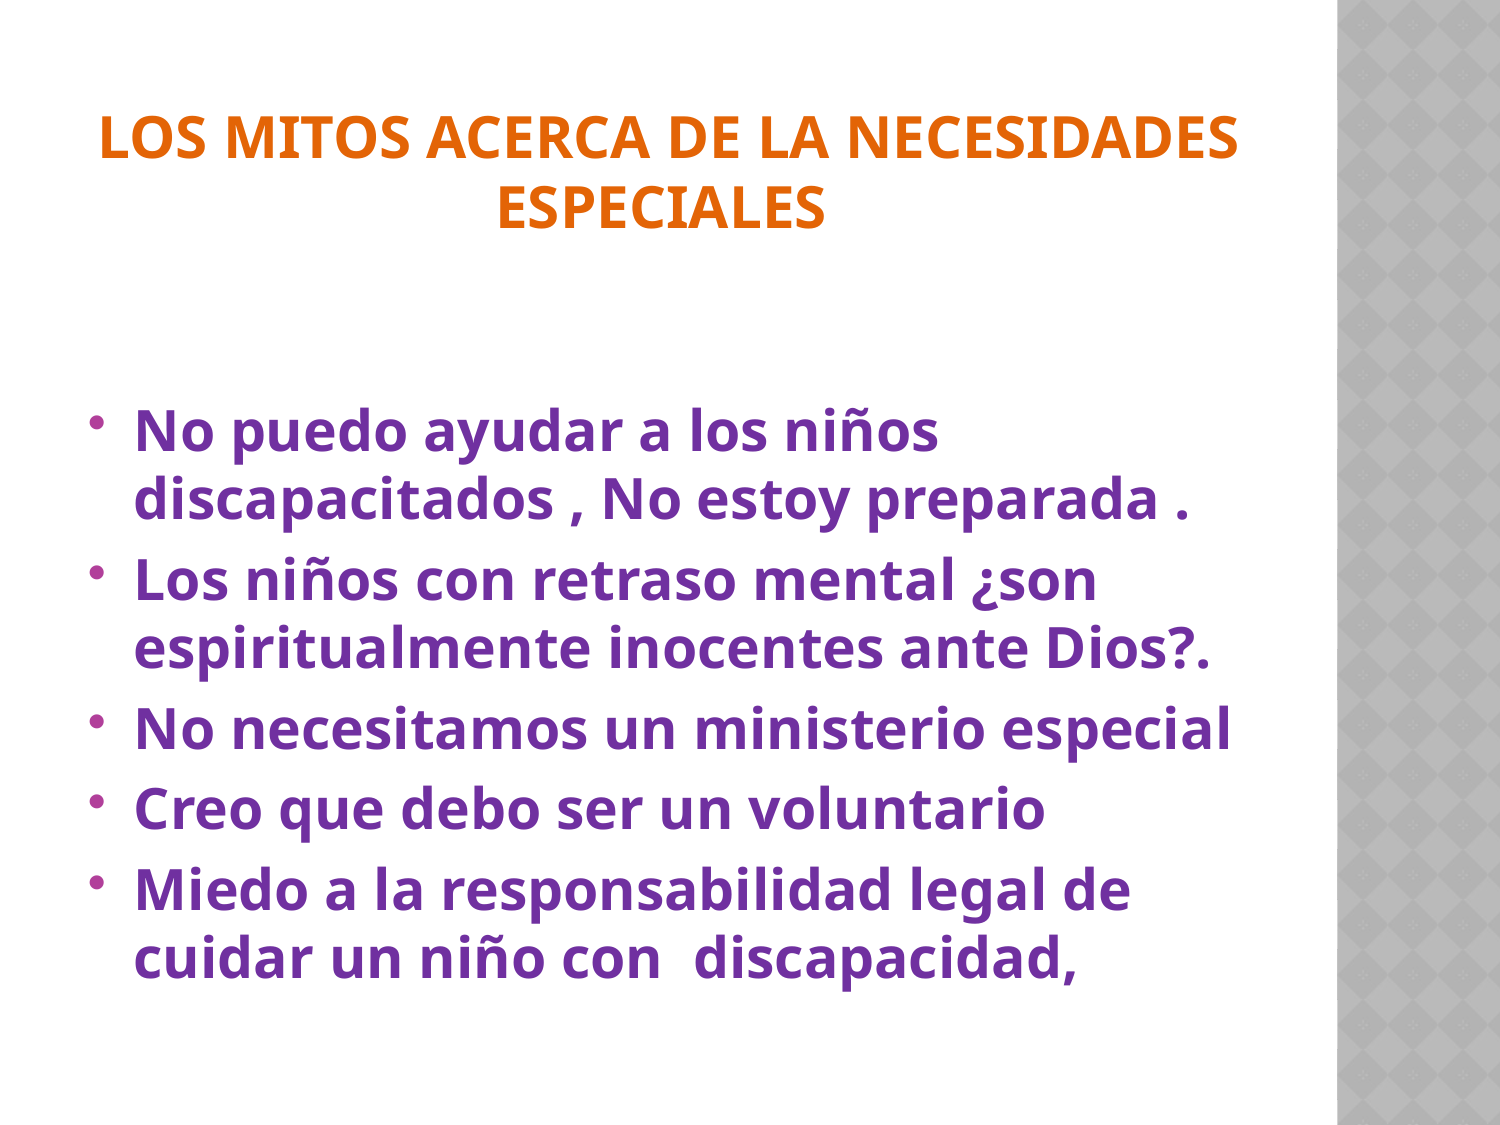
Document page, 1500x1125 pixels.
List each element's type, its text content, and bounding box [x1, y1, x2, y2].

title LOS MITOS ACERCA DE LA NECESIDADES ESPECIALES [75, 52, 1263, 240]
list No puedo ayudar a los niños discapacitados , No estoy preparada . Los niños con retraso mental ¿son espiritualmente inocentes ante Dios?. No necesitamos un ministerio especial Creo que debo ser un voluntario Miedo a la responsabilidad legal de cuidar un niño con discapacidad, [75, 264, 1263, 1059]
